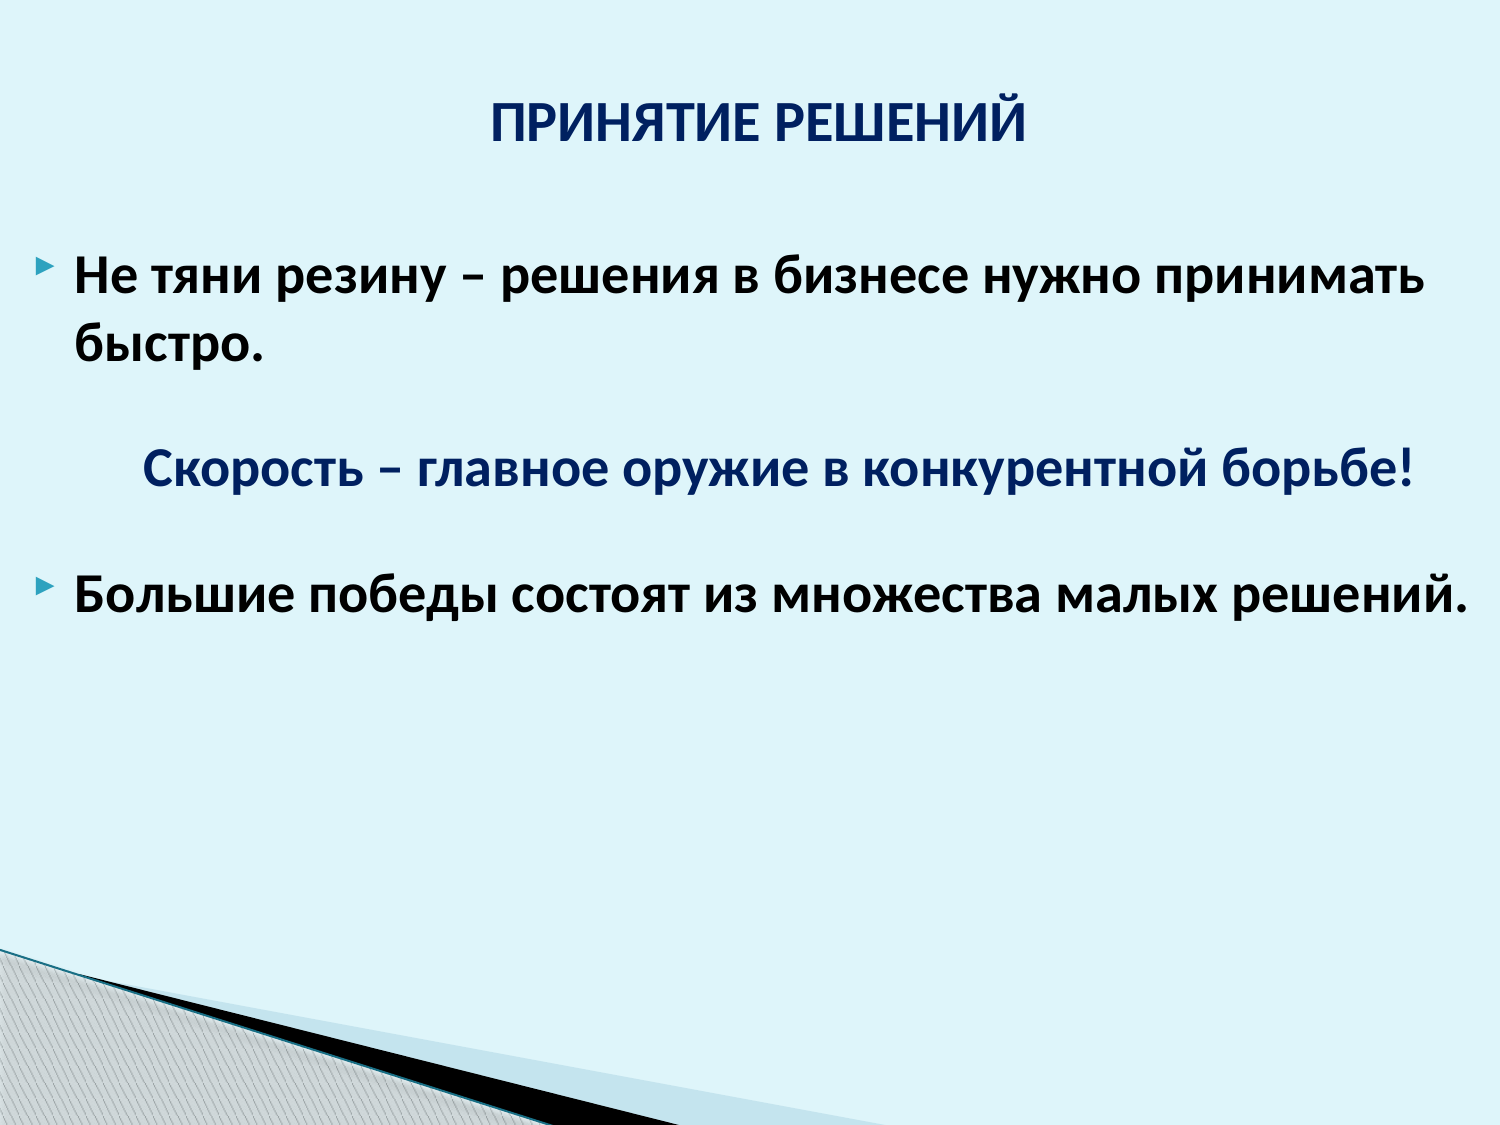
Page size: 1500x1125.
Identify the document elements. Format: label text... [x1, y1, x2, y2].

list ПРИНЯТИЕ РЕШЕНИЙ Не тяни резину – решения в бизнесе нужно принимать быстро. Скорость – главное оружие в конкурентной борьбе! Большие победы состоят из множества малых решений. [0, 0, 1500, 1125]
